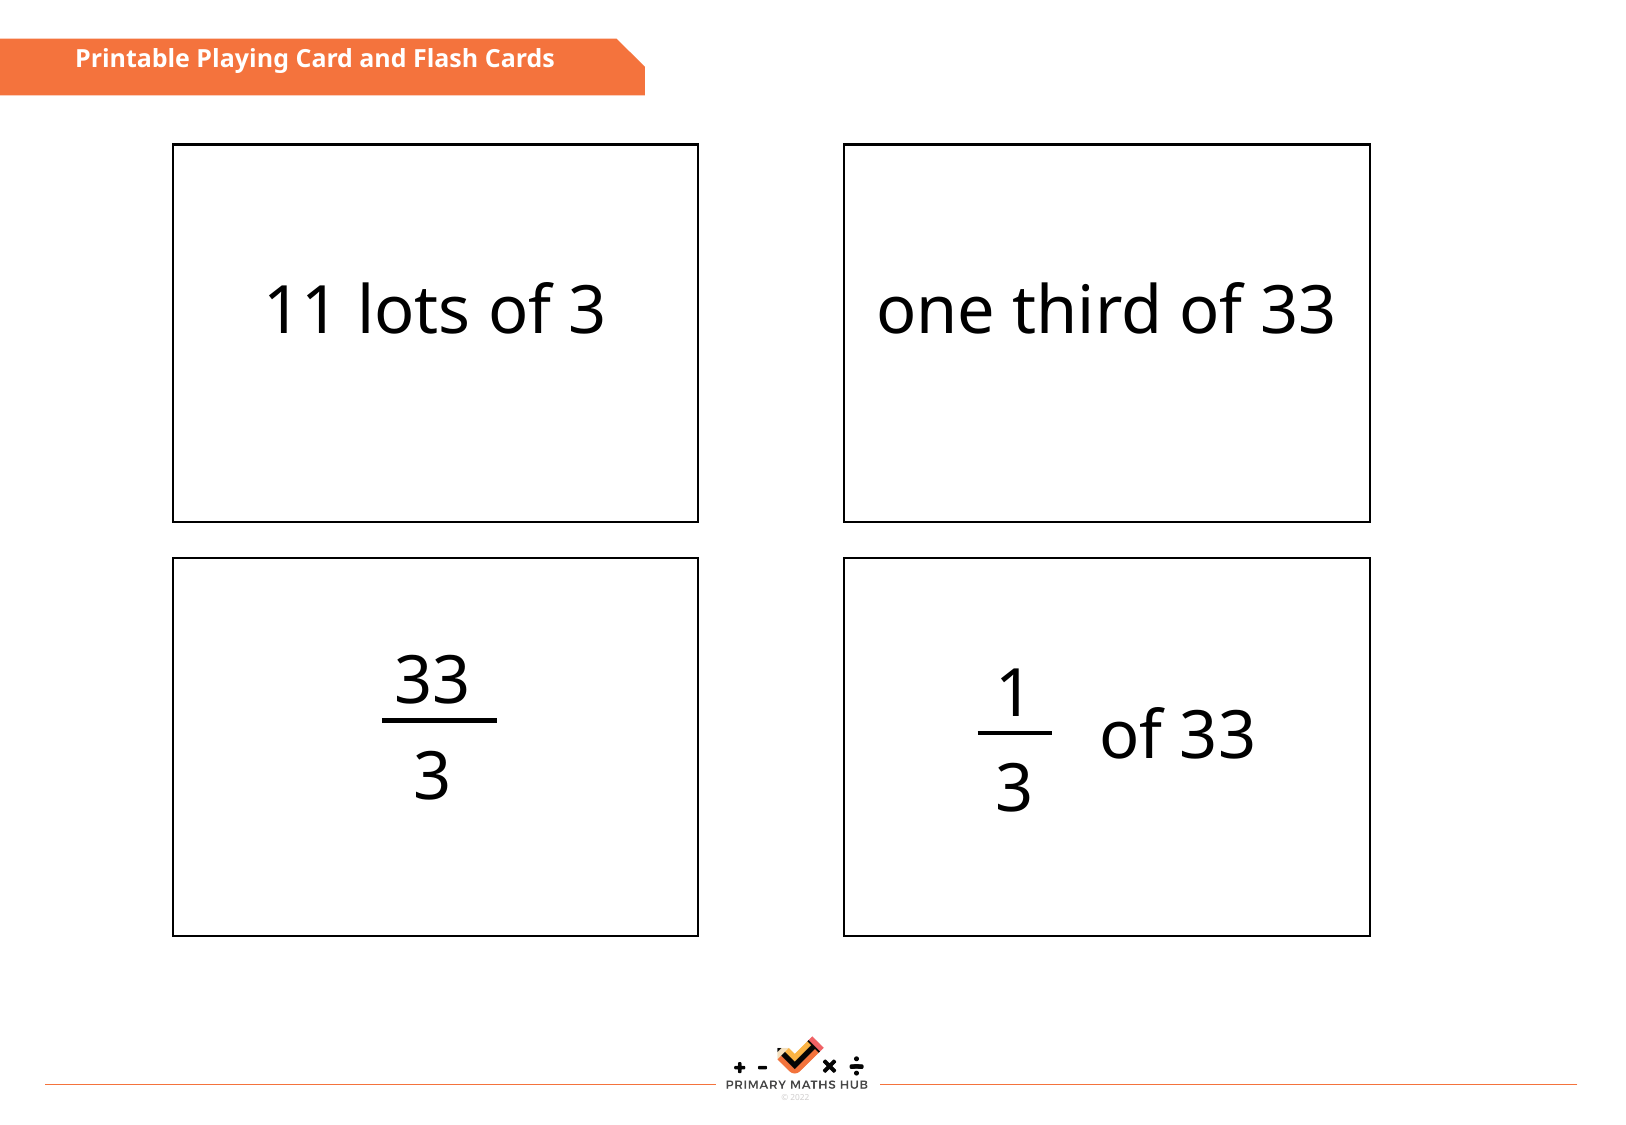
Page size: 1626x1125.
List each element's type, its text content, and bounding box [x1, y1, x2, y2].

text_box Printable Playing Card and Flash Cards [0, 37, 646, 97]
text_box one third of 33 [844, 259, 1370, 355]
text_box 11 lots of 3 [172, 259, 699, 355]
table_cell 3 [368, 720, 497, 815]
picture [722, 1034, 872, 1094]
table_cell 3 [978, 735, 1052, 828]
text_box [843, 143, 1371, 523]
table_header 1 [978, 638, 1052, 731]
text_box [172, 143, 699, 259]
text_box © 2022 [720, 1084, 870, 1110]
text_box [172, 355, 699, 523]
text_box [843, 557, 1371, 937]
text_box [172, 557, 699, 937]
table_header 33 [368, 625, 497, 720]
text_box of 33 [1058, 684, 1298, 780]
